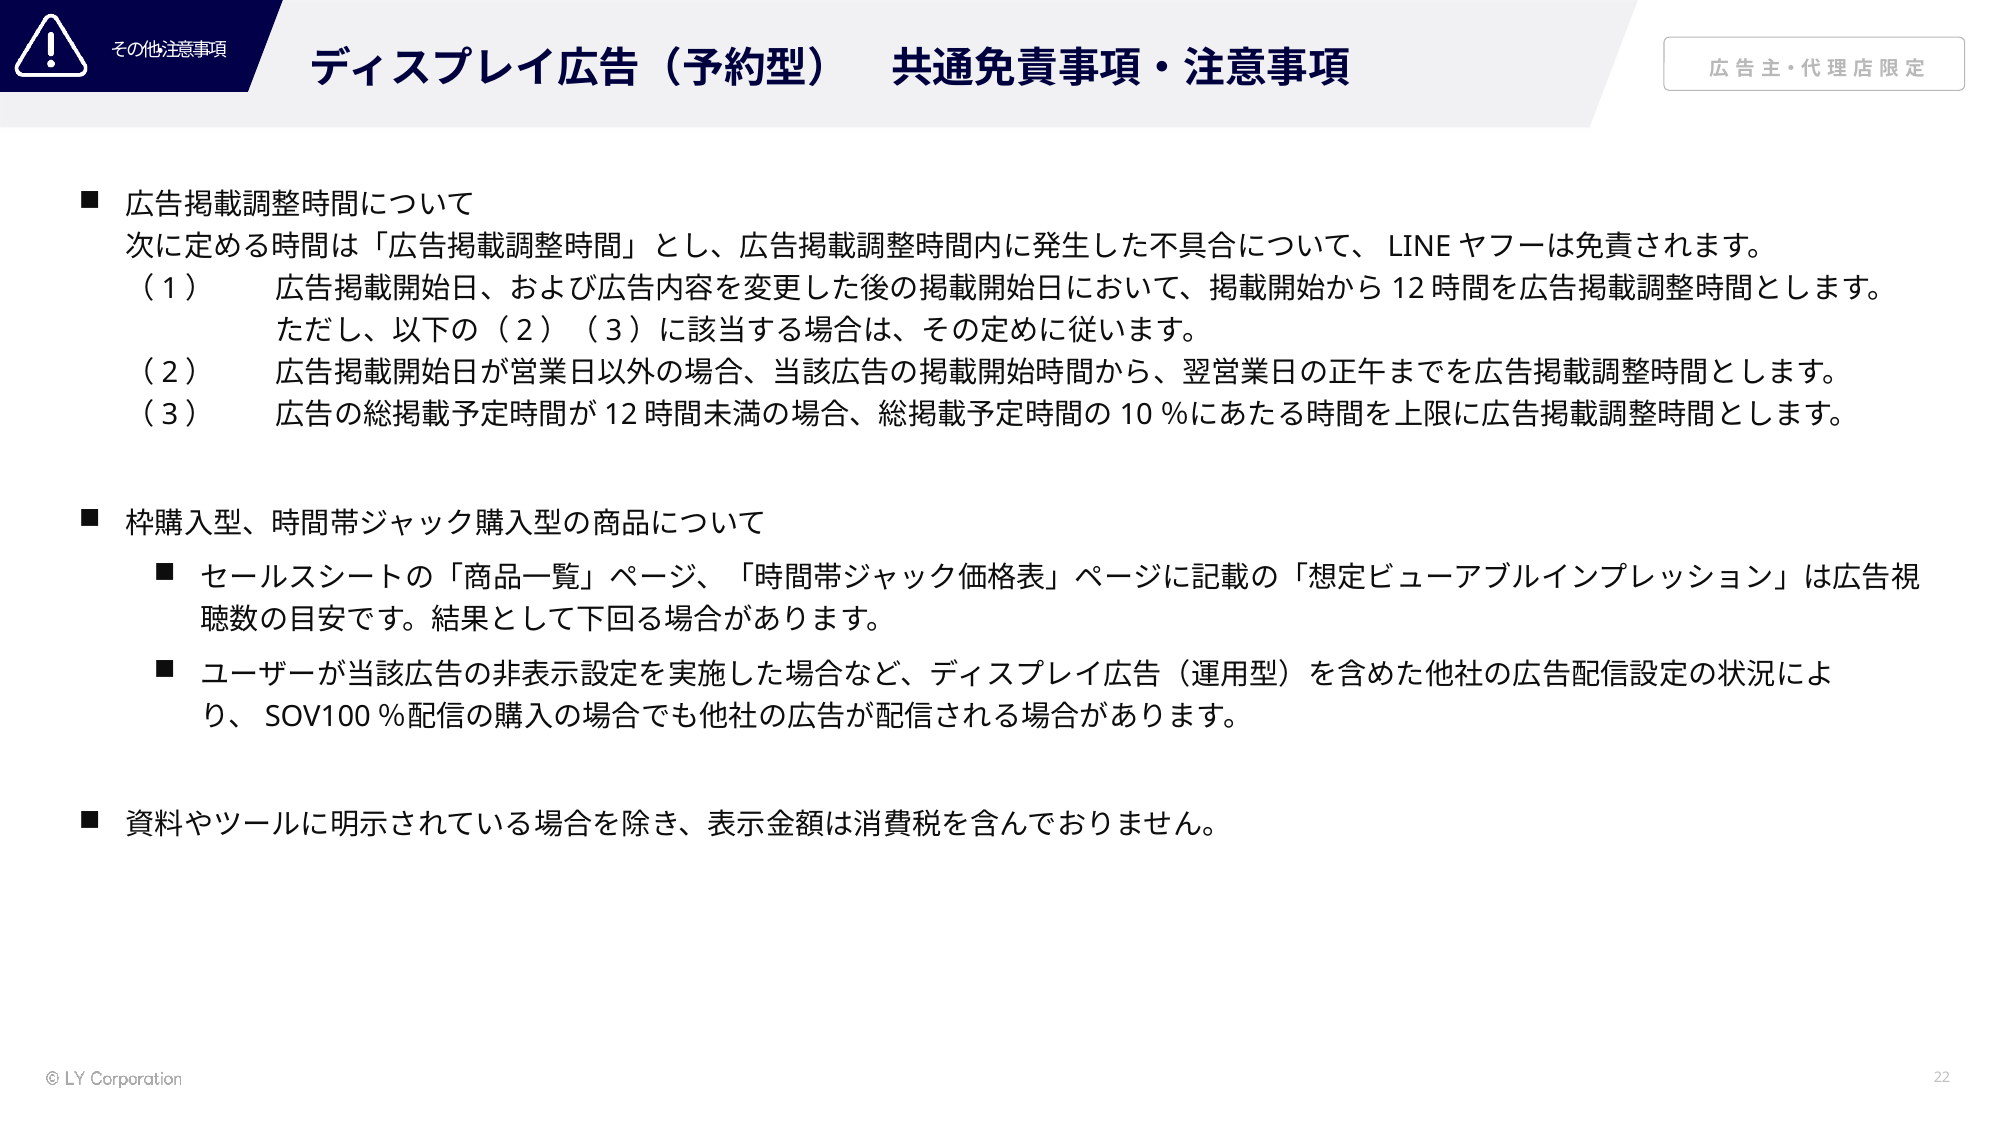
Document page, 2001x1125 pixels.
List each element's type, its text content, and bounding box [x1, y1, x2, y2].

text_box 広告掲載調整時間について 次に定める時間は「広告掲載調整時間」とし、広告掲載調整時間内に発生した不具合について、LINEヤフーは免責されます。 （1） 広告掲載開始日、および広告内容を変更した後の掲載開始日において、掲載開始から12時間を広告掲載調整時間とします。 ただし、以下の（2）（3）に該当する場合は、その定めに従います。 （2） 広告掲載開始日が営業日以外の場合、当該広告の掲載開始時間から、翌営業日の正午までを広告掲載調整時間とします。 （3） 広告の総掲載予定時間が12時間未満の場合、総掲載予定時間の10％にあたる時間を上限に広告掲載調整時間とします。 枠購入型、時間帯ジャック購入型の商品について セールスシートの「商品一覧」ページ、「時間帯ジャック価格表」ページに記載の「想定ビューアブルインプレッション」は広告視聴数の目安です。結果として下回る場合があります。 ユーザーが当該広告の非表示設定を実施した場合など、ディスプレイ広告（運用型）を含めた他社の広告配信設定の状況により、SOV100％配信の購入の場合でも他社の広告が配信される場合があります。 資料やツールに明示されている場合を除き、表示金額は消費税を含んでおりません。 [78, 178, 1922, 841]
list ディスプレイ広告（予約型） 共通免責事項・注意事項 [309, 41, 1645, 97]
picture [46, 1071, 181, 1088]
picture [9, 5, 92, 87]
list その他・注意事項 [97, 13, 240, 81]
